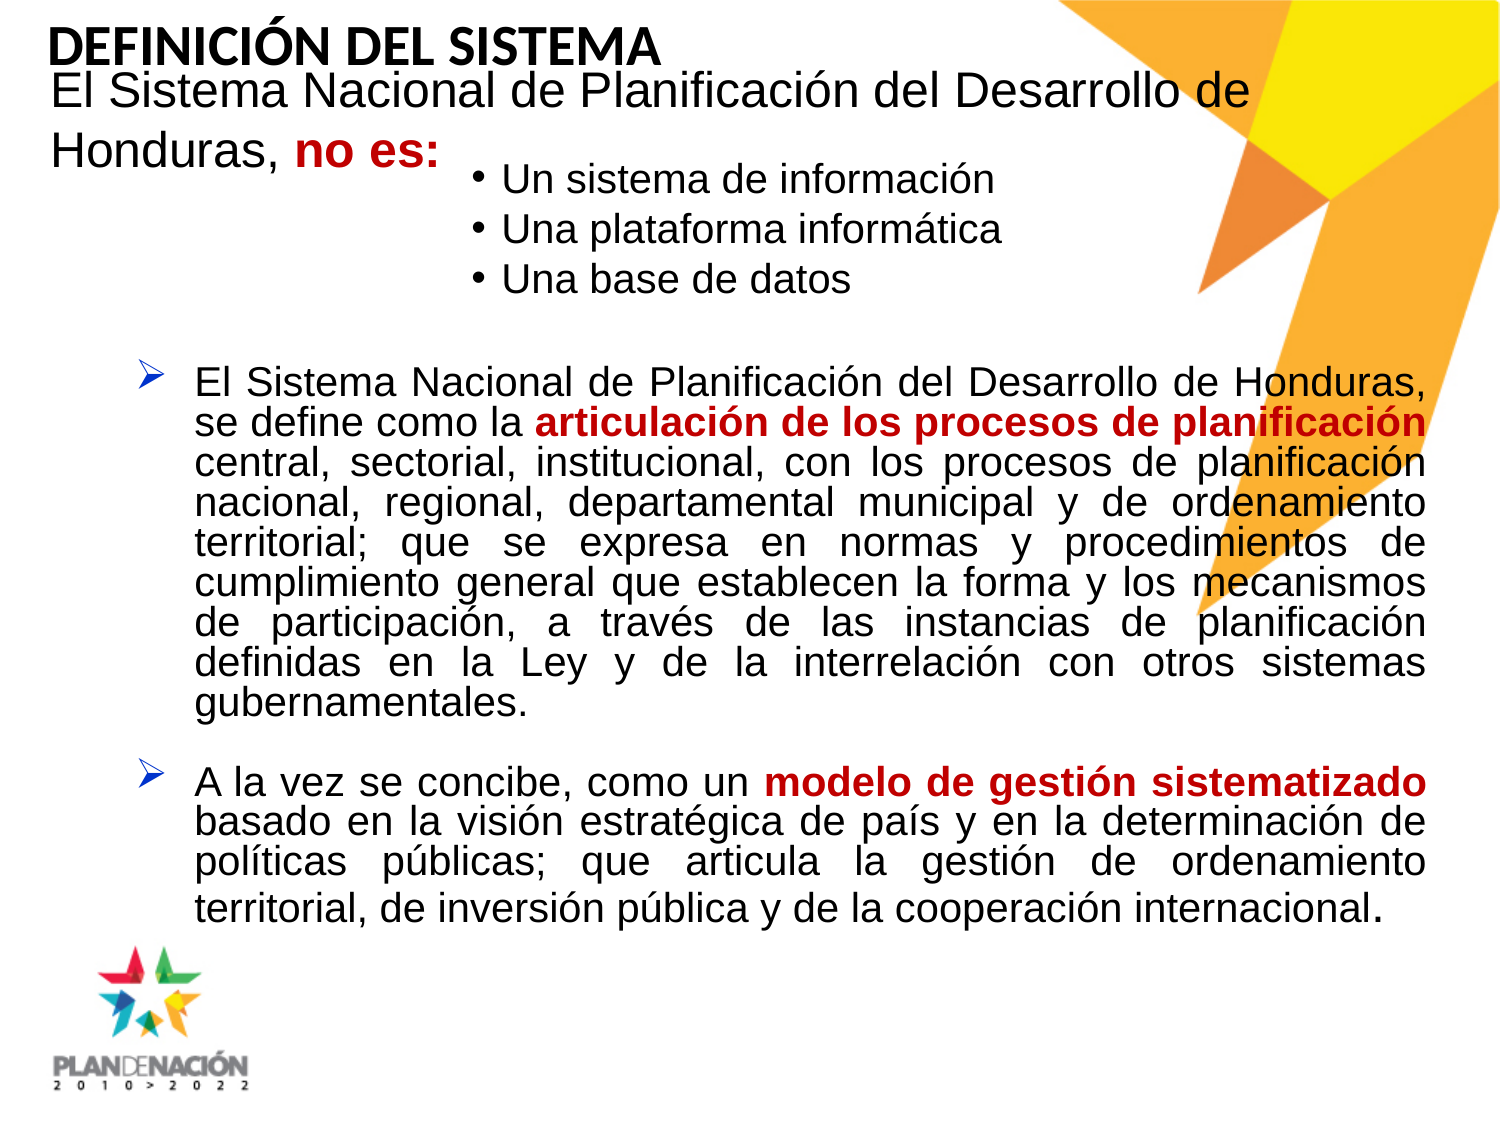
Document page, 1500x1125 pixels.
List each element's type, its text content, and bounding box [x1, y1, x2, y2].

title DEFINICIÓN DEL SISTEMA [31, 15, 787, 70]
text_box El Sistema Nacional de Planificación del Desarrollo de Honduras, no es: [35, 49, 1500, 185]
list [0, 691, 1262, 1103]
picture [0, 0, 1500, 1125]
text_box El Sistema Nacional de Planificación del Desarrollo de Honduras, se define como la articulación de los procesos de planificación central, sectorial, institucional, con los procesos de planificación nacional, regional, departamental municipal y de ordenamiento territorial; que se expresa en normas y procedimientos de cumplimiento general que establecen la forma y los mecanismos de participación, a través de las instancias de planificación definidas en la Ley y de la interrelación con otros sistemas gubernamentales. A la vez se concibe, como un modelo de gestión sistematizado basado en la visión estratégica de país y en la determinación de políticas públicas; que articula la gestión de ordenamiento territorial, de inversión pública y de la cooperación internacional. [120, 356, 1443, 940]
text_box Un sistema de información Una plataforma informática Una base de datos [456, 144, 1018, 309]
